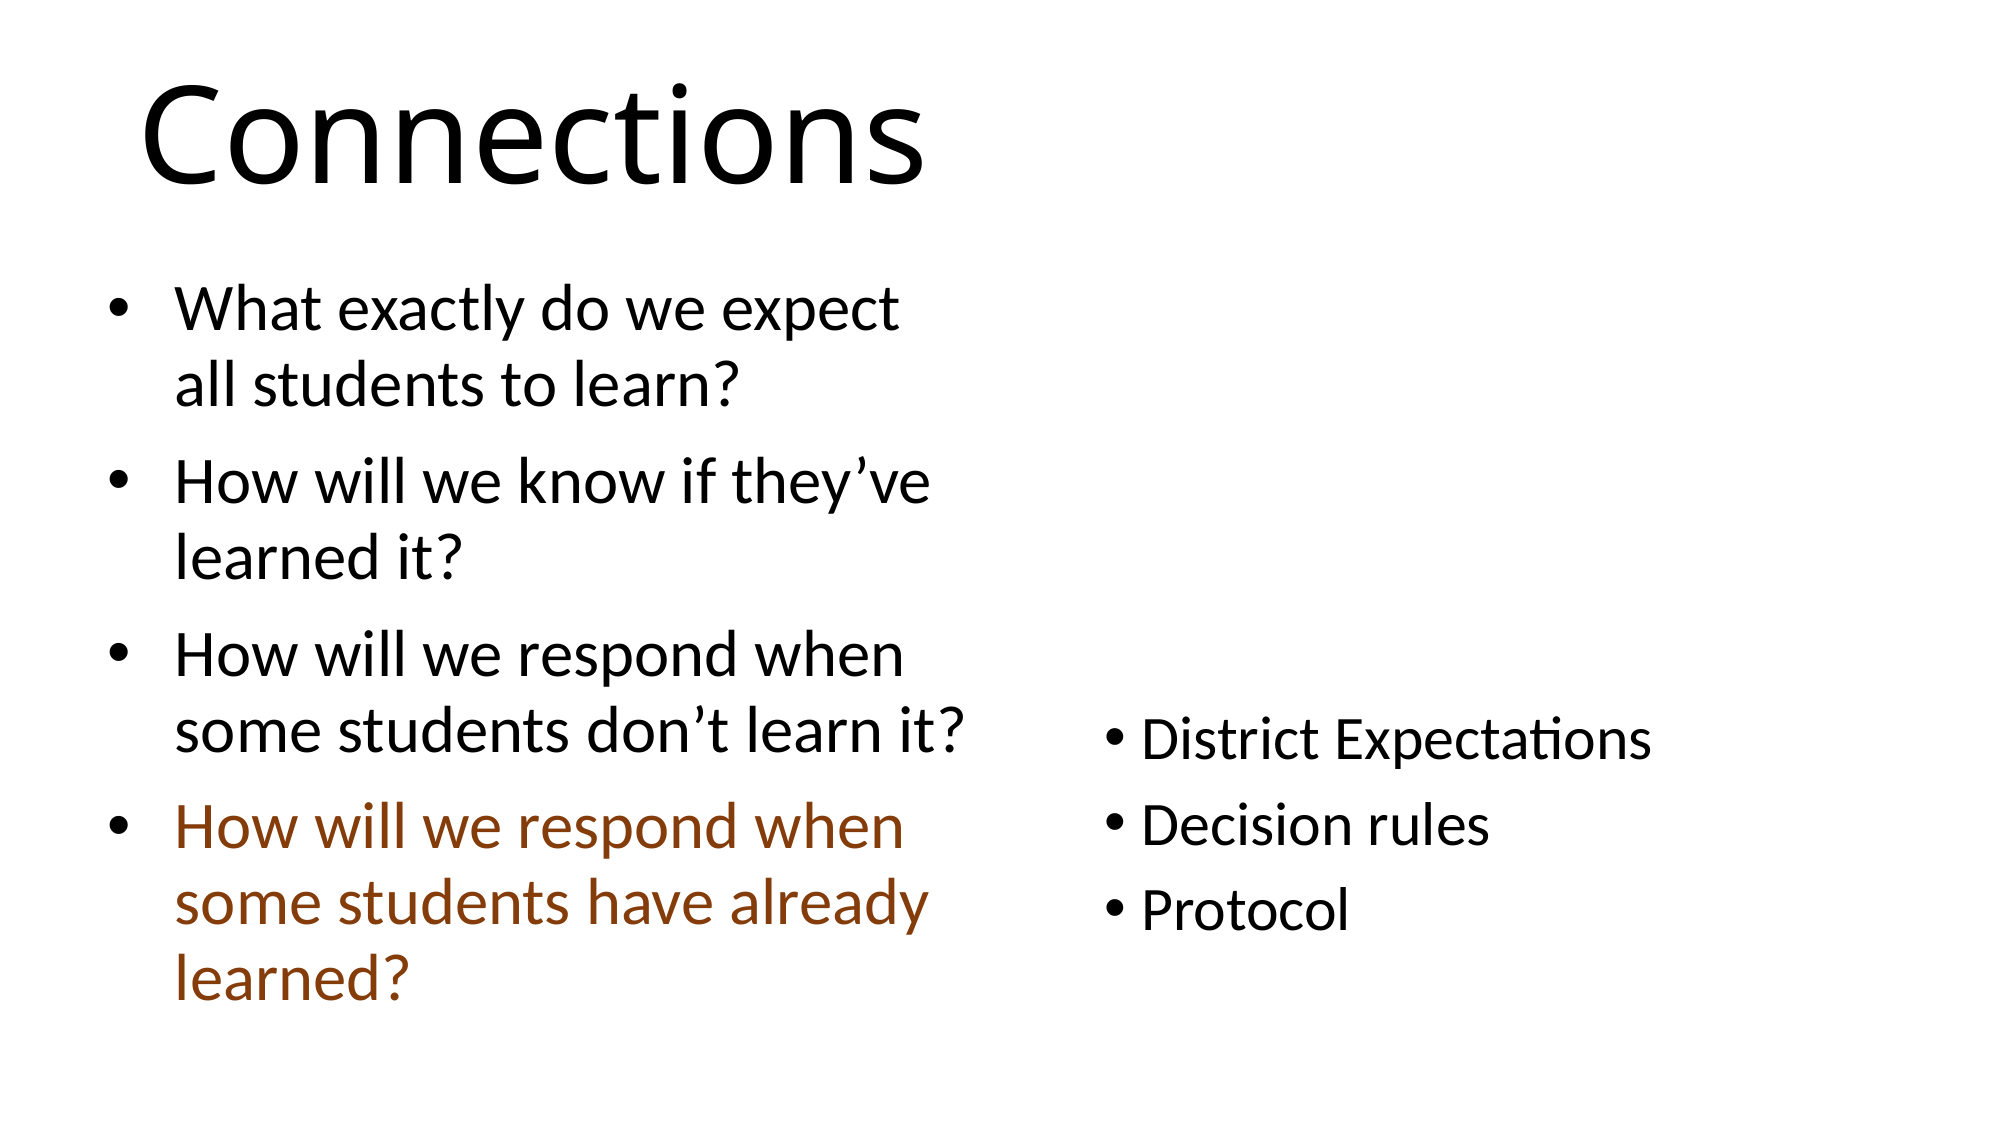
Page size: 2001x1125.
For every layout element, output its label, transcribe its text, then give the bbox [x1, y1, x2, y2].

list What exactly do we expect all students to learn? How will we know if they’ve learned it? How will we respond when some students don’t learn it? How will we respond when some students have already learned? [85, 262, 986, 1008]
title Connections [137, 59, 1863, 278]
list District Expectations Decision rules Protocol [1089, 698, 1740, 953]
